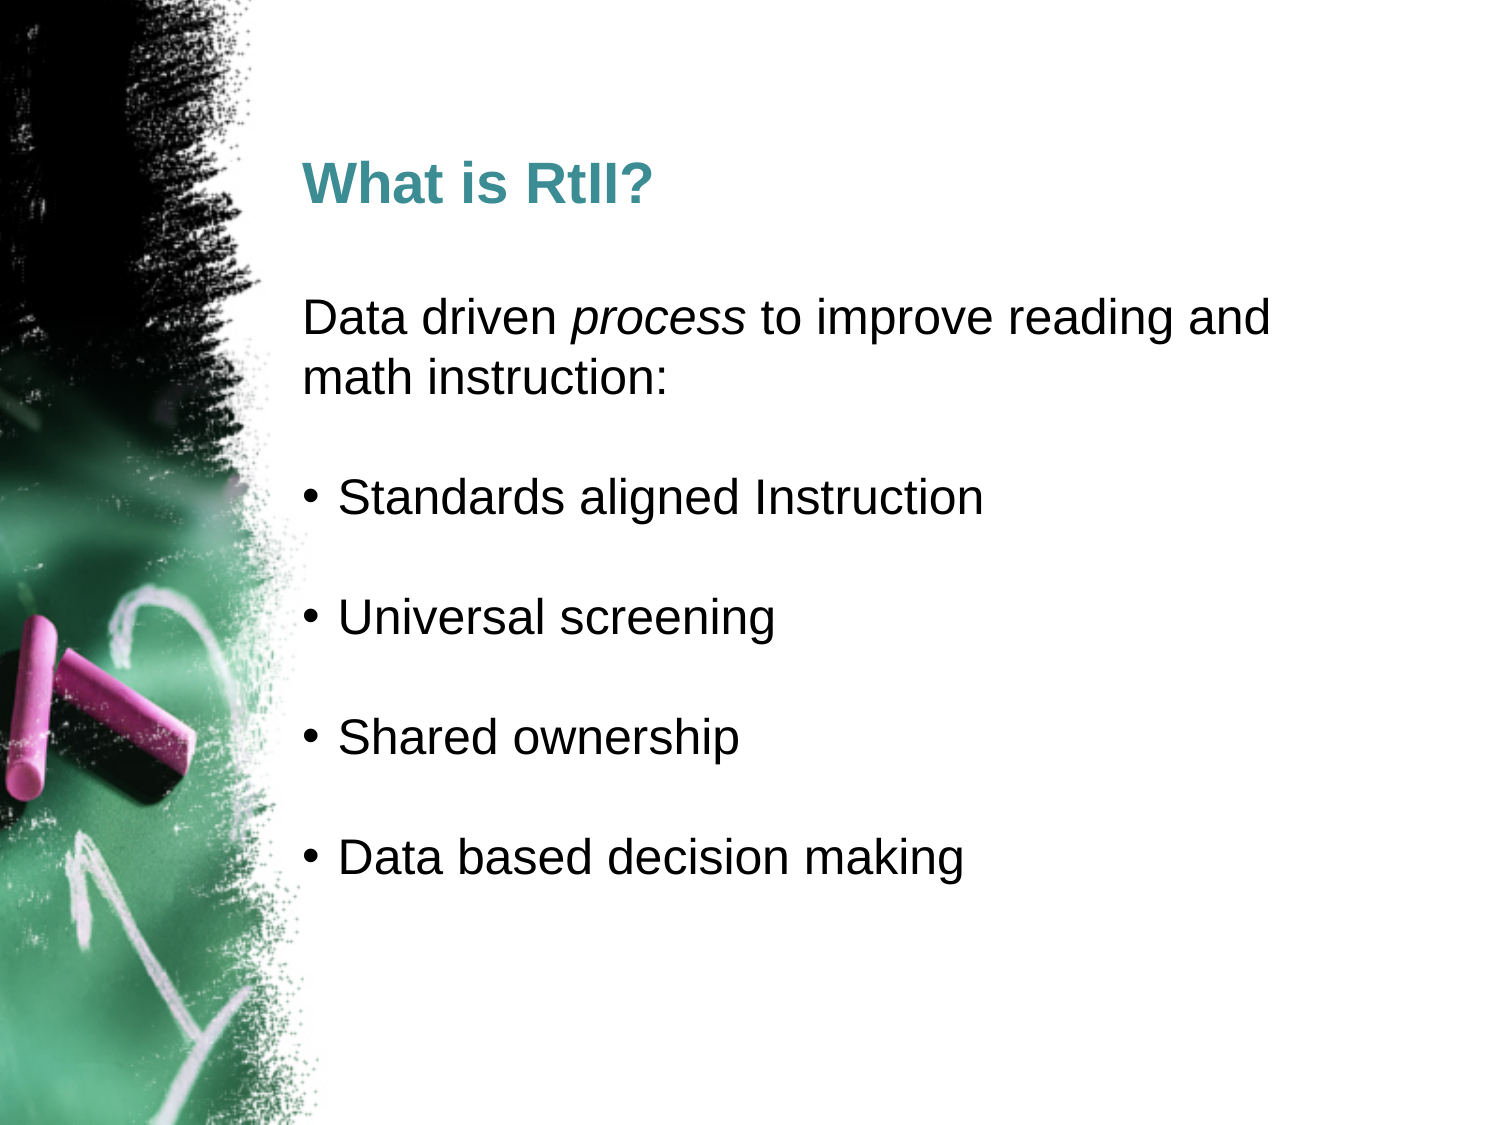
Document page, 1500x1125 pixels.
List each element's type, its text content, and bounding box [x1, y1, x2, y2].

text_box What is RtII? Data driven process to improve reading and math instruction: Standards aligned Instruction Universal screening Shared ownership Data based decision making [287, 137, 1400, 1013]
picture [0, 0, 1500, 1125]
